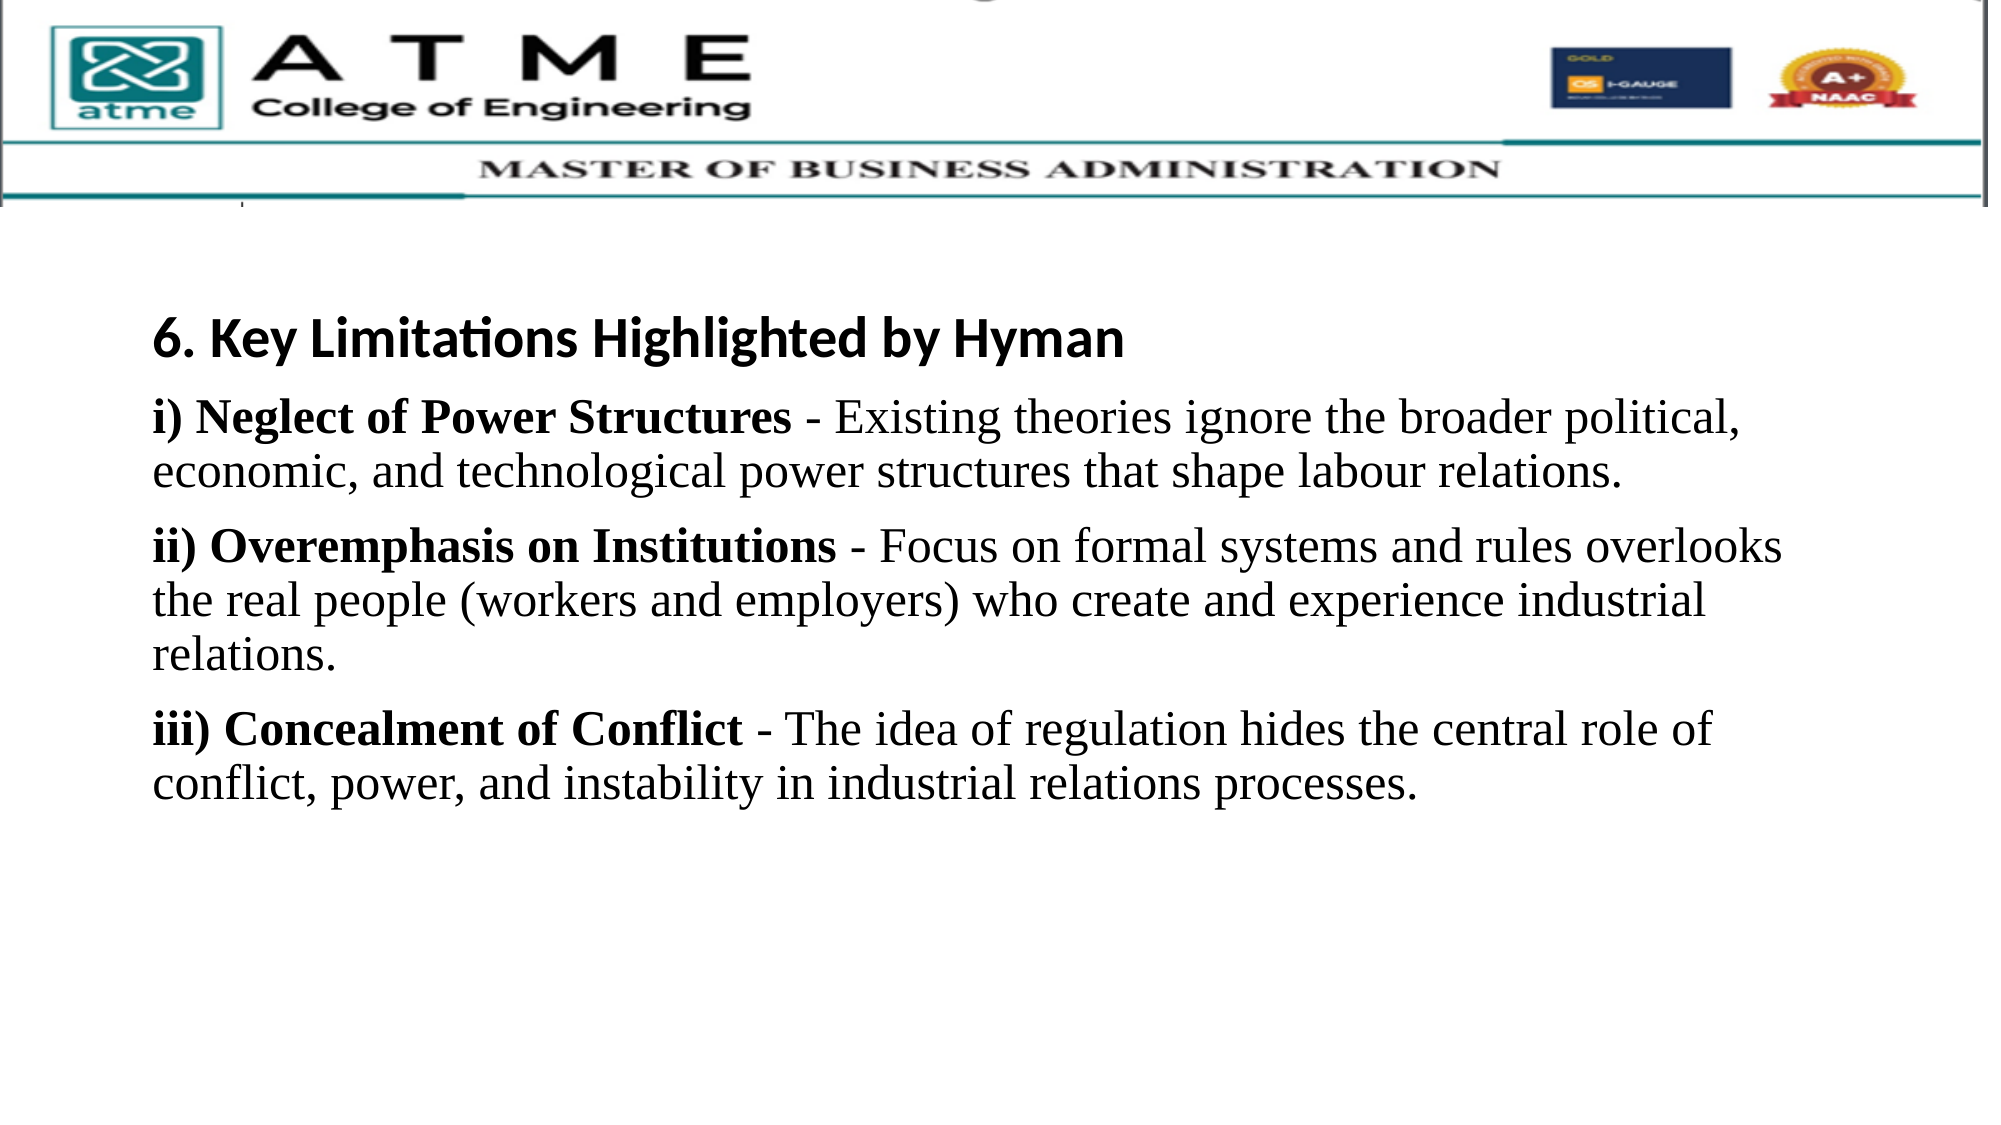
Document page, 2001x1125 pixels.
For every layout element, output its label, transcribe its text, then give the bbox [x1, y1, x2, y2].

picture [0, 0, 1988, 207]
list 6. Key Limitations Highlighted by Hyman i) Neglect of Power Structures - Existing theories ignore the broader political, economic, and technological power structures that shape labour relations. ii) Overemphasis on Institutions - Focus on formal systems and rules overlooks the real people (workers and employers) who create and experience industrial relations. iii) Concealment of Conflict - The idea of regulation hides the central role of conflict, power, and instability in industrial relations processes. [137, 299, 1863, 1014]
